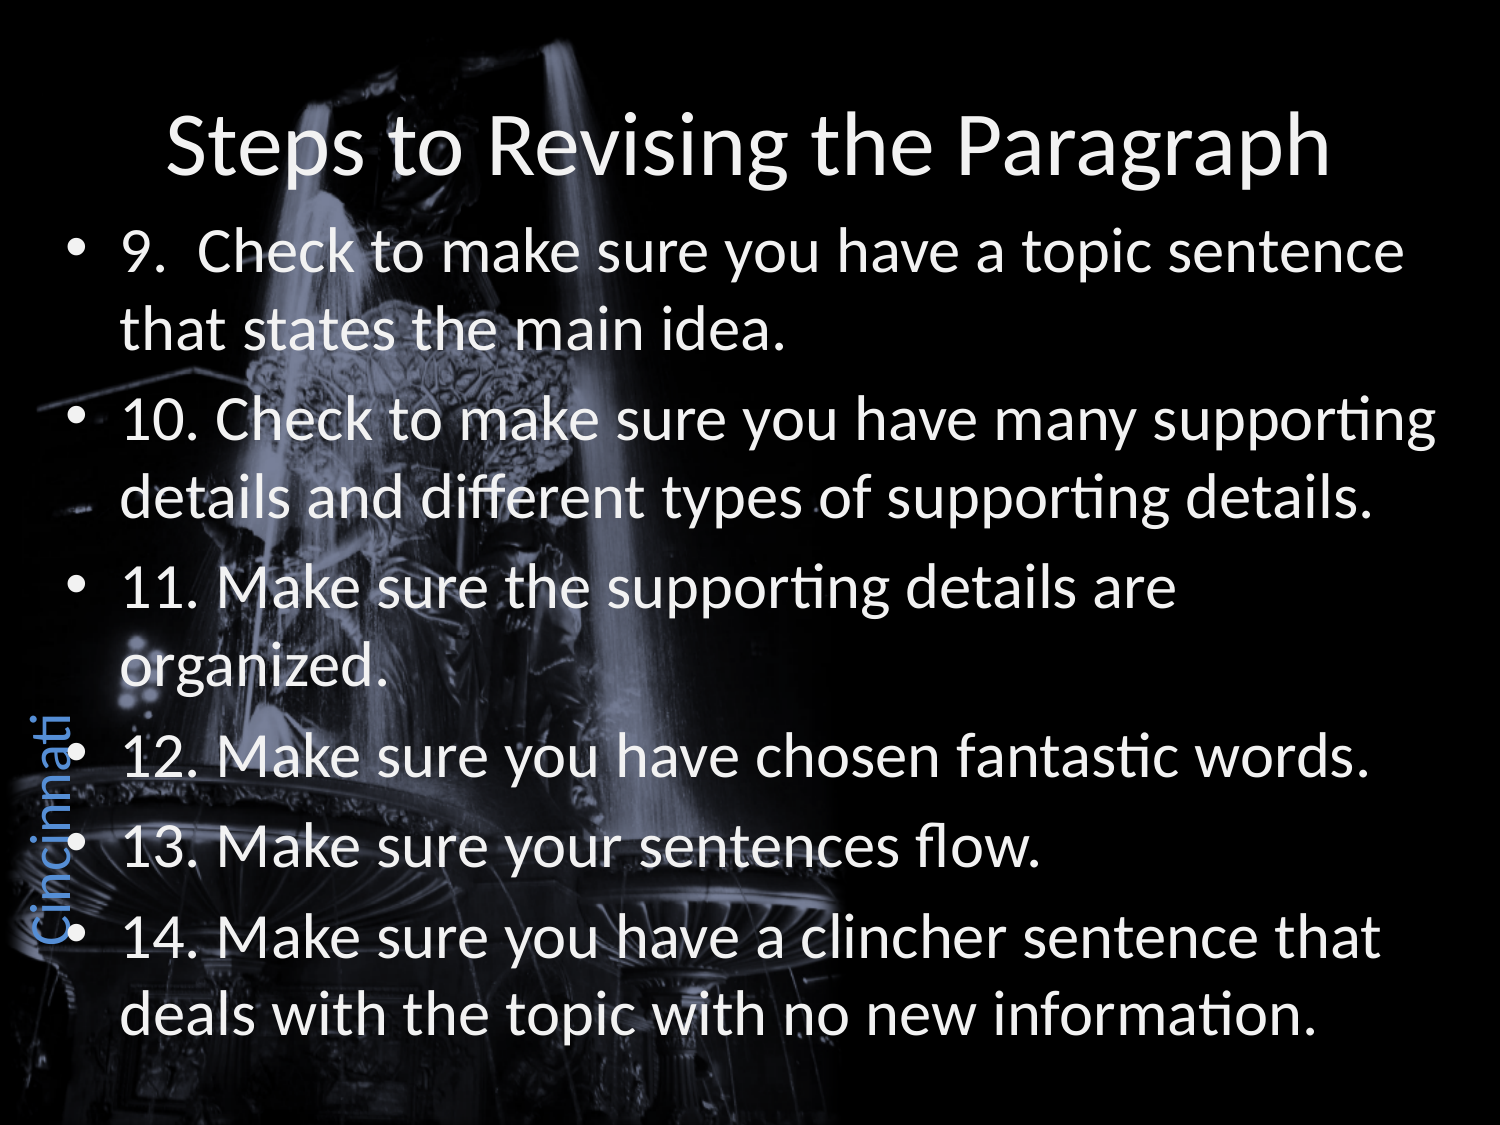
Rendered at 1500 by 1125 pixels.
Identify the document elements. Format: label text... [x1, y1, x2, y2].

list 9. Check to make sure you have a topic sentence that states the main idea. 10. Check to make sure you have many supporting details and different types of supporting details. 11. Make sure the supporting details are organized. 12. Make sure you have chosen fantastic words. 13. Make sure your sentences flow. 14. Make sure you have a clincher sentence that deals with the topic with no new information. [50, 200, 1463, 1125]
title Steps to Revising the Paragraph [75, 45, 1425, 200]
